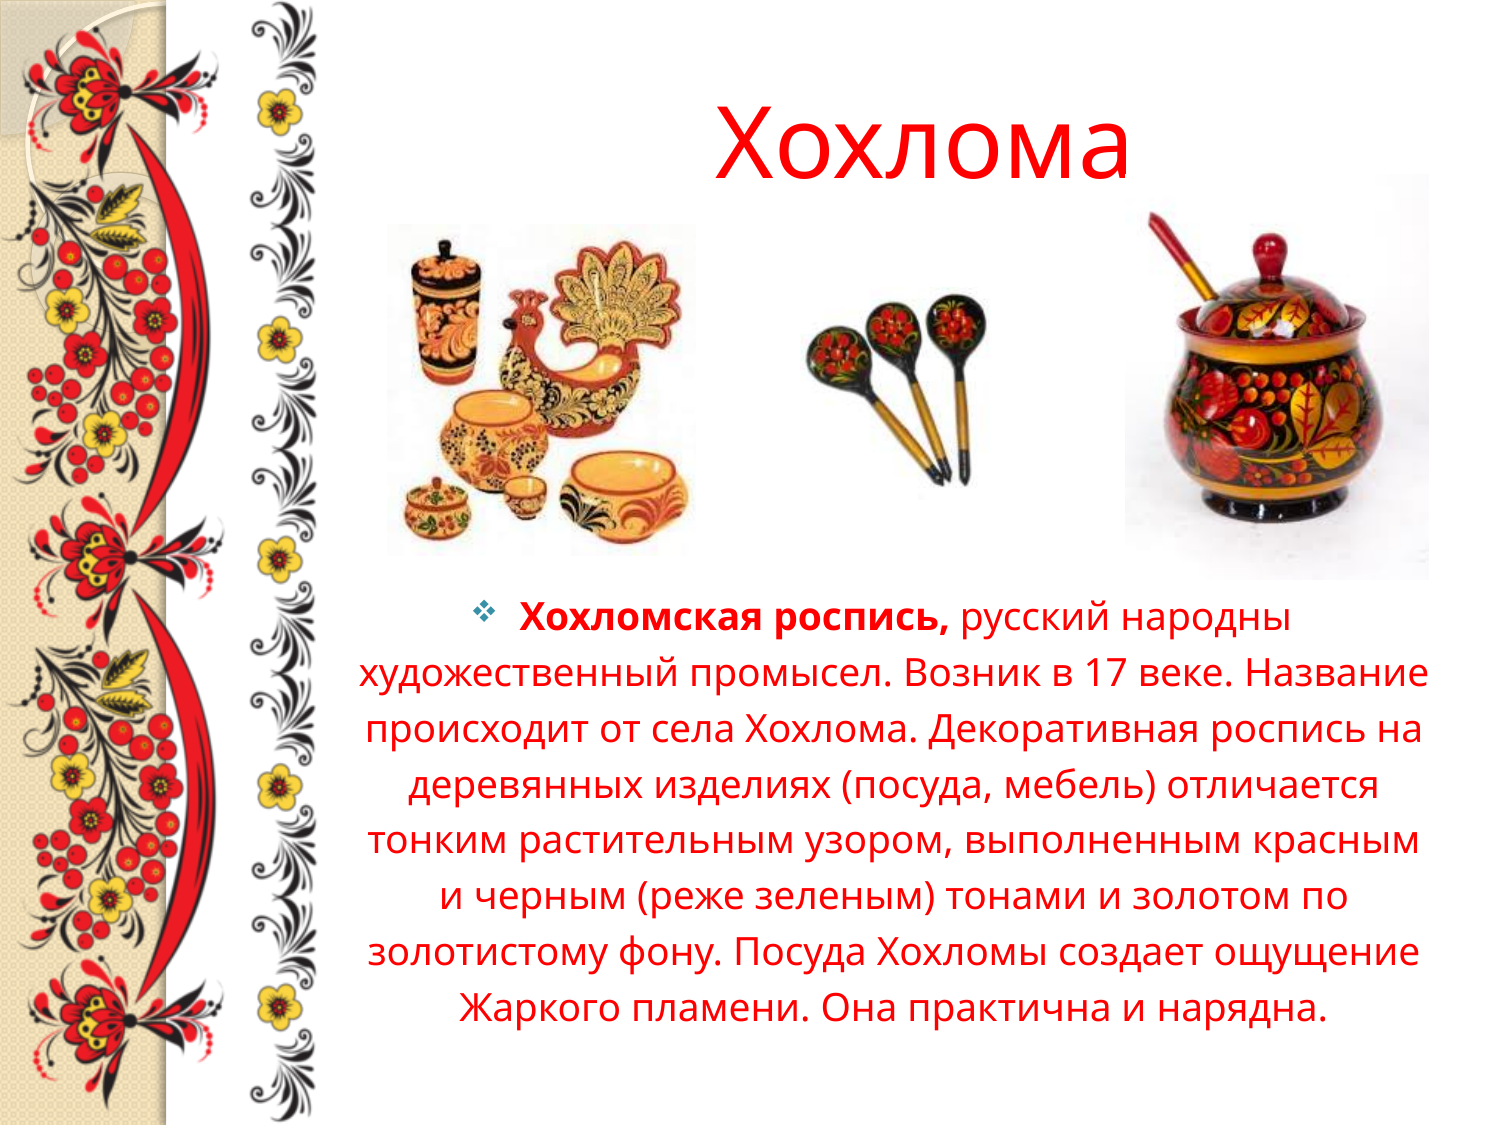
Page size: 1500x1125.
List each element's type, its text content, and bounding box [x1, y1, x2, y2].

picture [387, 224, 697, 556]
picture [799, 287, 995, 501]
list Хохломская роспись, русский народны художественный промысел. Возник в 17 веке. Название происходит от села Хохлома. Декоративная роспись на деревянных изделиях (посуда, мебель) отличается тонким растительным узором, выполненным красным и черным (реже зеленым) тонами и золотом по золотистому фону. Посуда Хохломы создает ощущение Жаркого пламени. Она практична и нарядна. [337, 575, 1450, 1075]
picture [0, 0, 319, 1125]
title Хохлома [399, 45, 1450, 233]
picture [1124, 174, 1429, 580]
